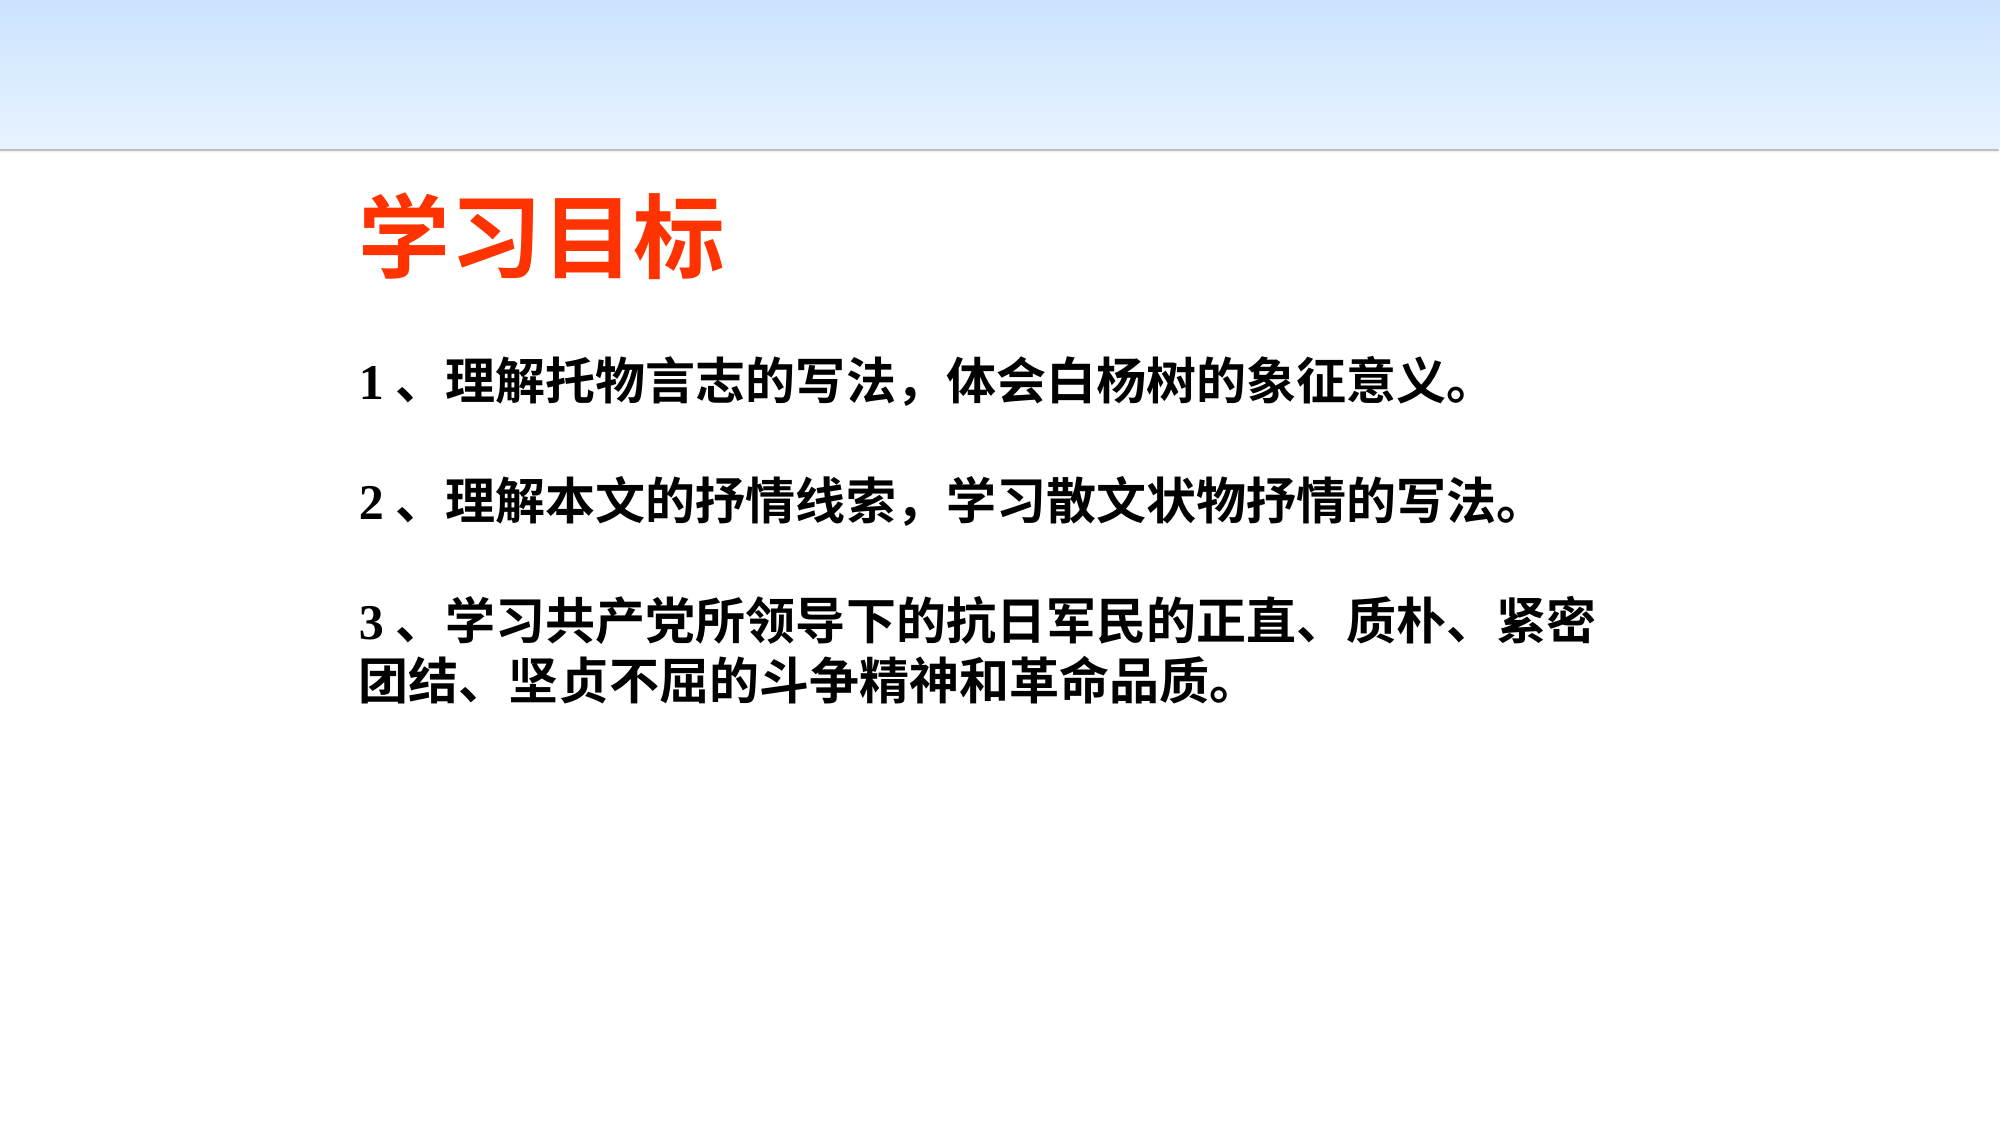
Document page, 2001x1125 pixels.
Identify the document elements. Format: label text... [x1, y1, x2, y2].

text_box 学习目标 1、理解托物言志的写法，体会白杨树的象征意义。 2、理解本文的抒情线索，学习散文状物抒情的写法。 3、学习共产党所领导下的抗日军民的正直、质朴、紧密团结、坚贞不屈的斗争精神和革命品质。 [344, 172, 1656, 718]
